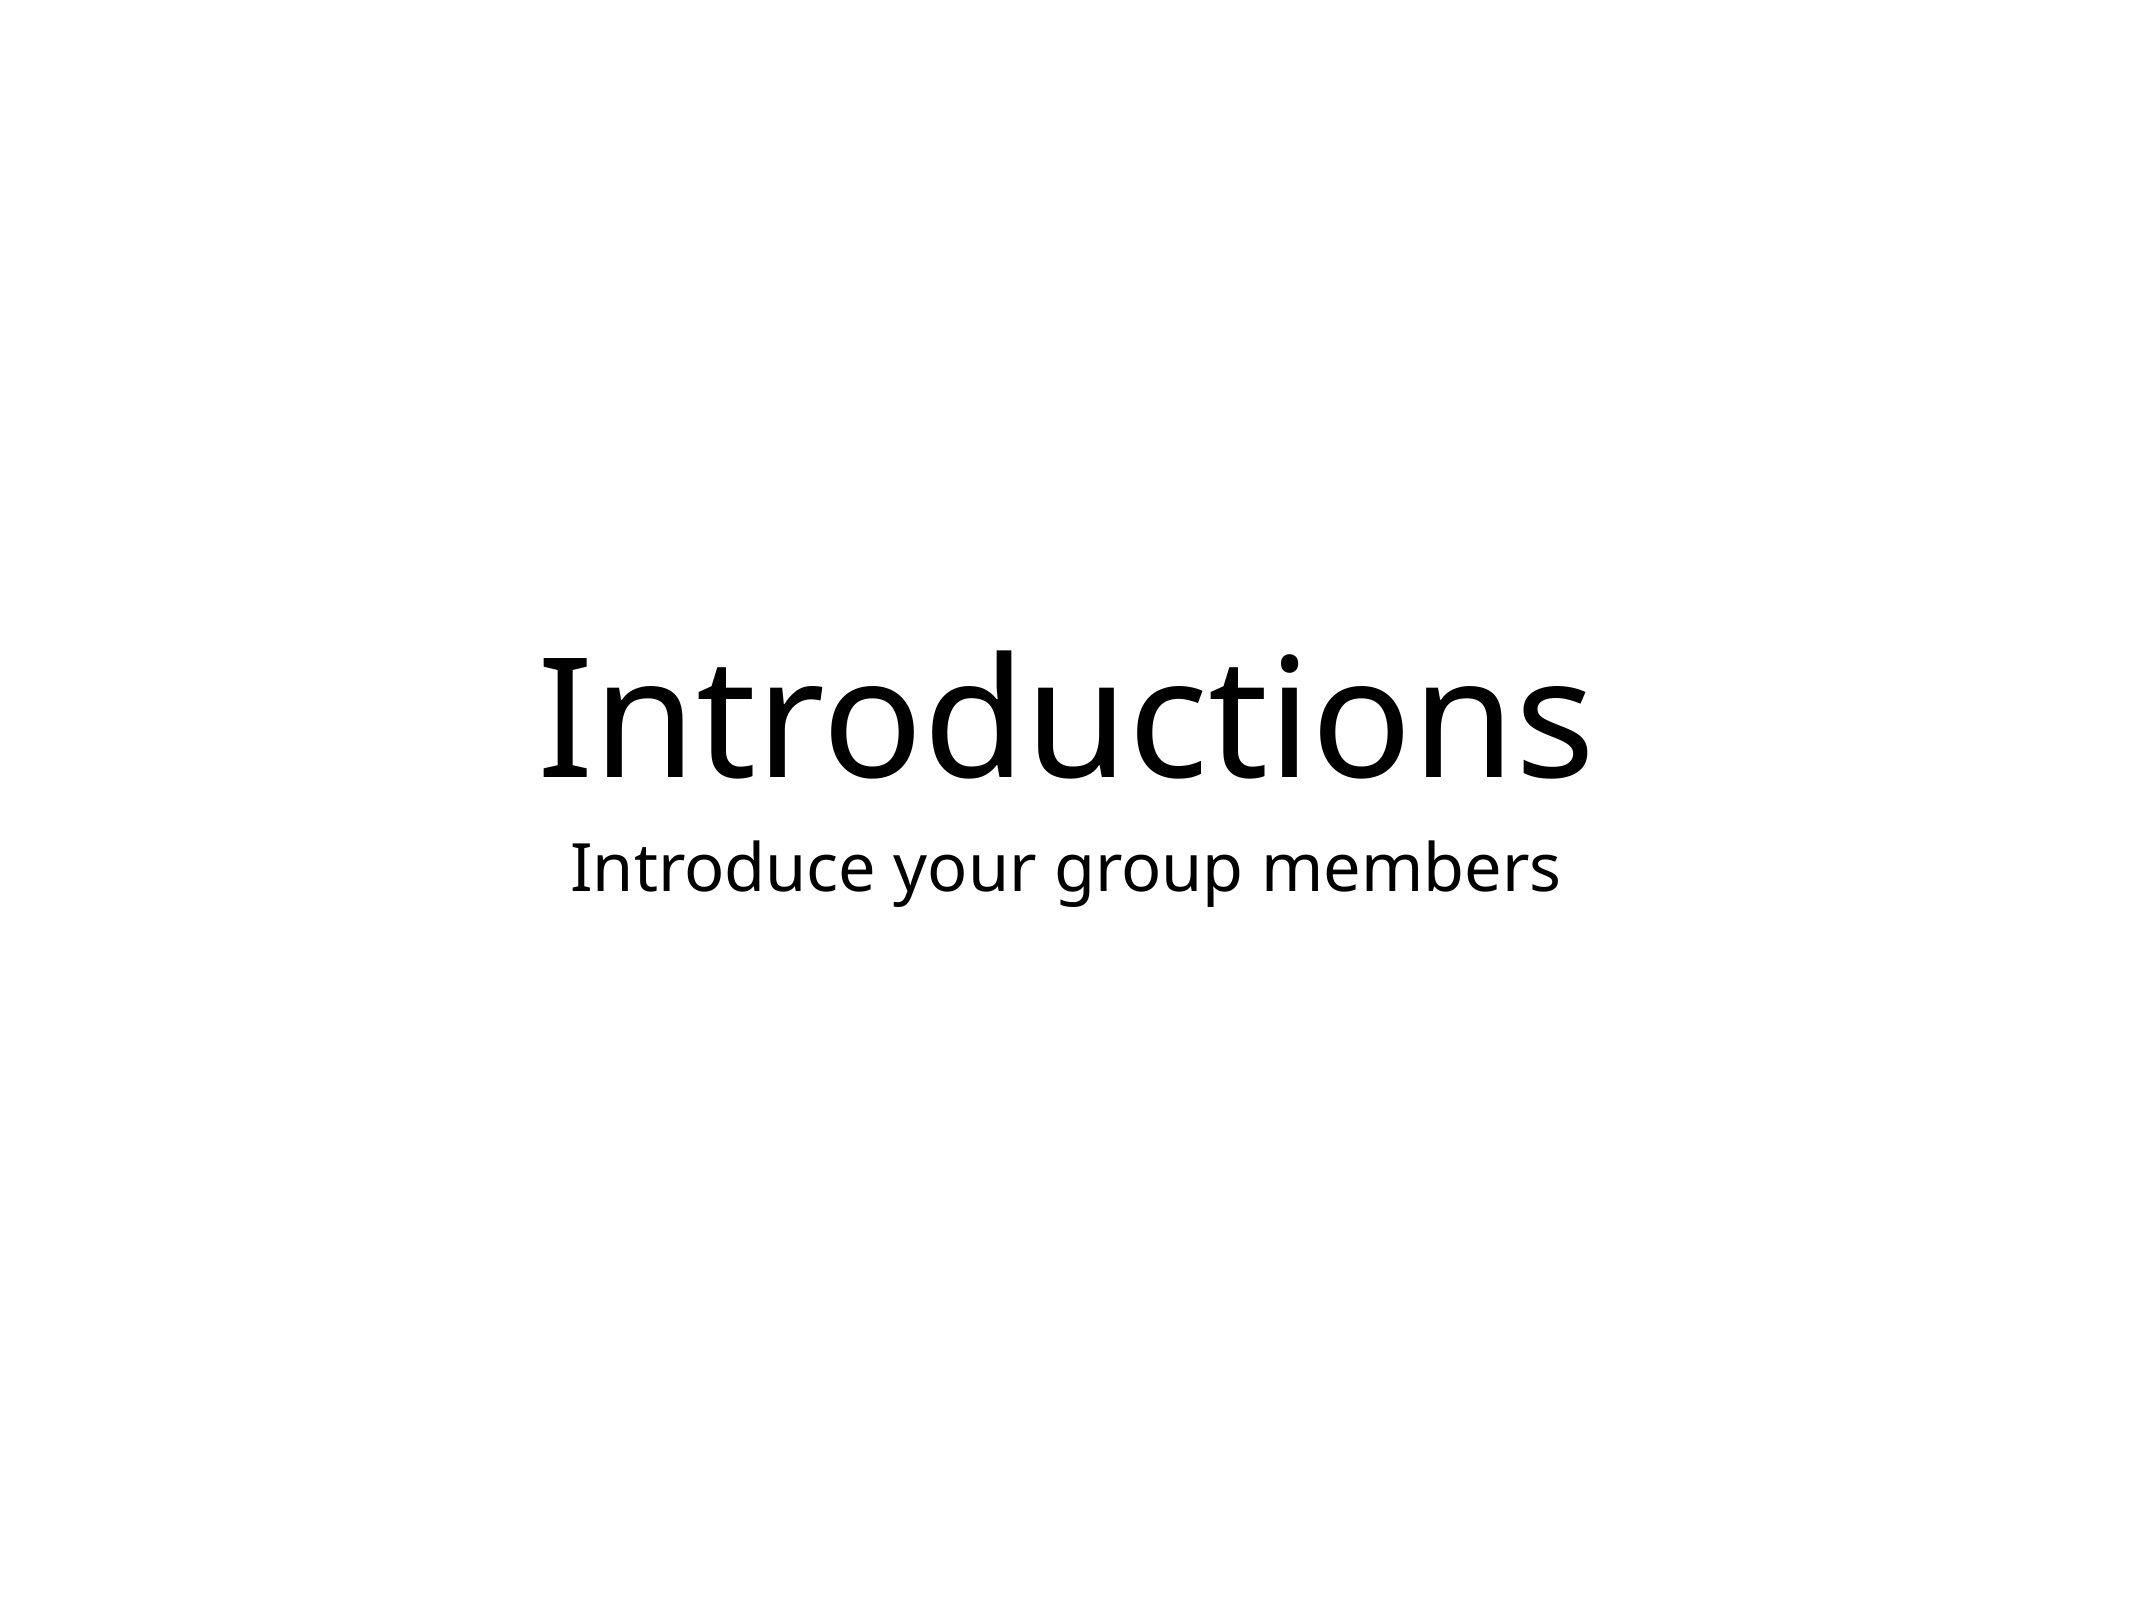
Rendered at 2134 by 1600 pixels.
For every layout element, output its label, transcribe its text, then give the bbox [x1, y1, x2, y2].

title Introductions [207, 268, 1926, 811]
list Introduce your group members [207, 824, 1926, 1011]
